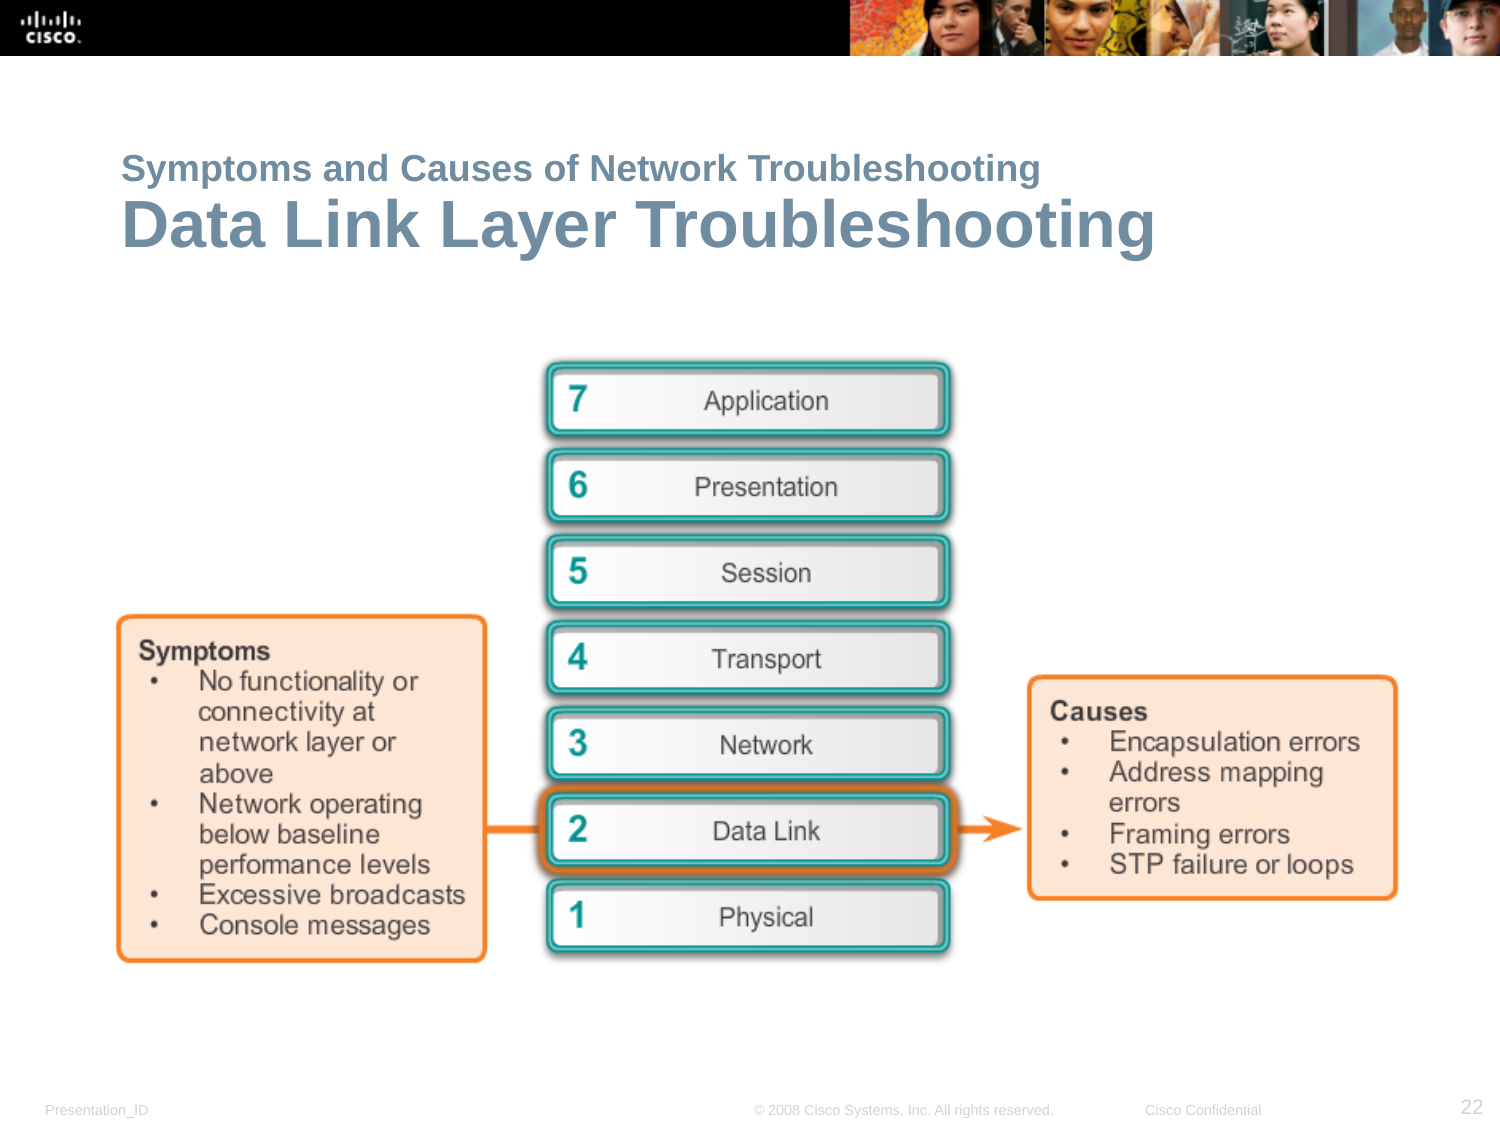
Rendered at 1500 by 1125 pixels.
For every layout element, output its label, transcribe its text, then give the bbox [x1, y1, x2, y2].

title Symptoms and Causes of Network Troubleshooting Data Link Layer Troubleshooting [107, 130, 1444, 269]
picture [0, 0, 1500, 56]
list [107, 301, 1411, 1020]
